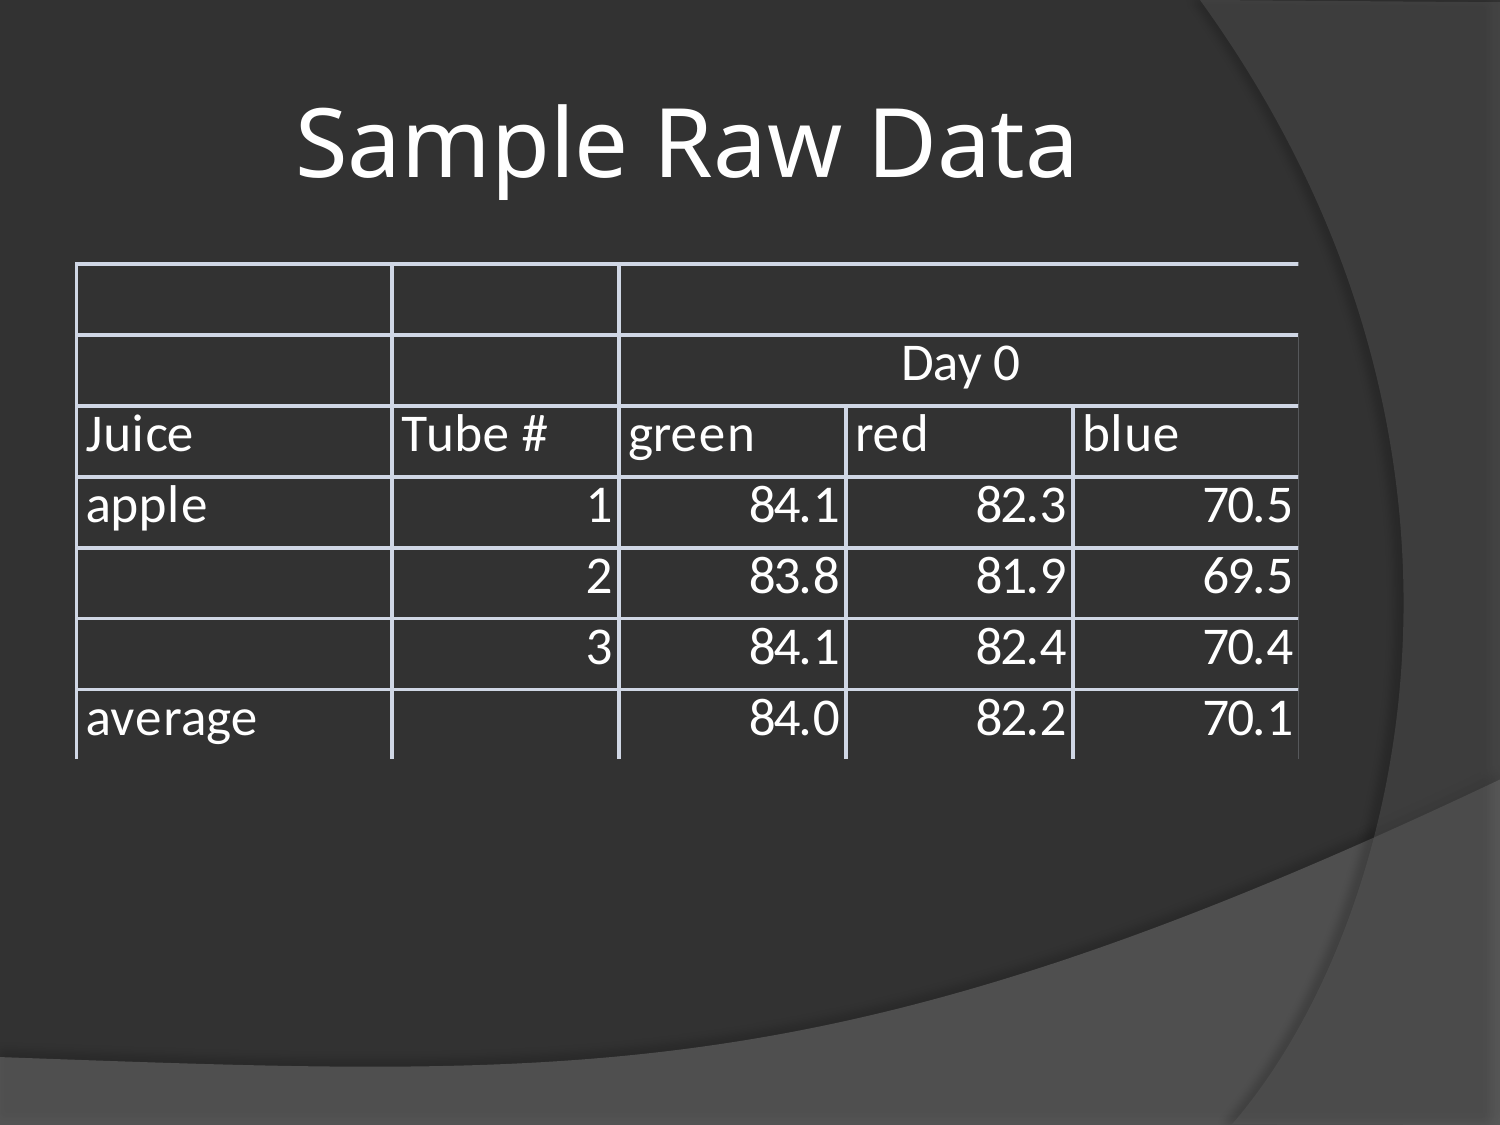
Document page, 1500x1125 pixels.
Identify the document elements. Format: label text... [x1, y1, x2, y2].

title Sample Raw Data [75, 45, 1300, 233]
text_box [74, 262, 1303, 763]
